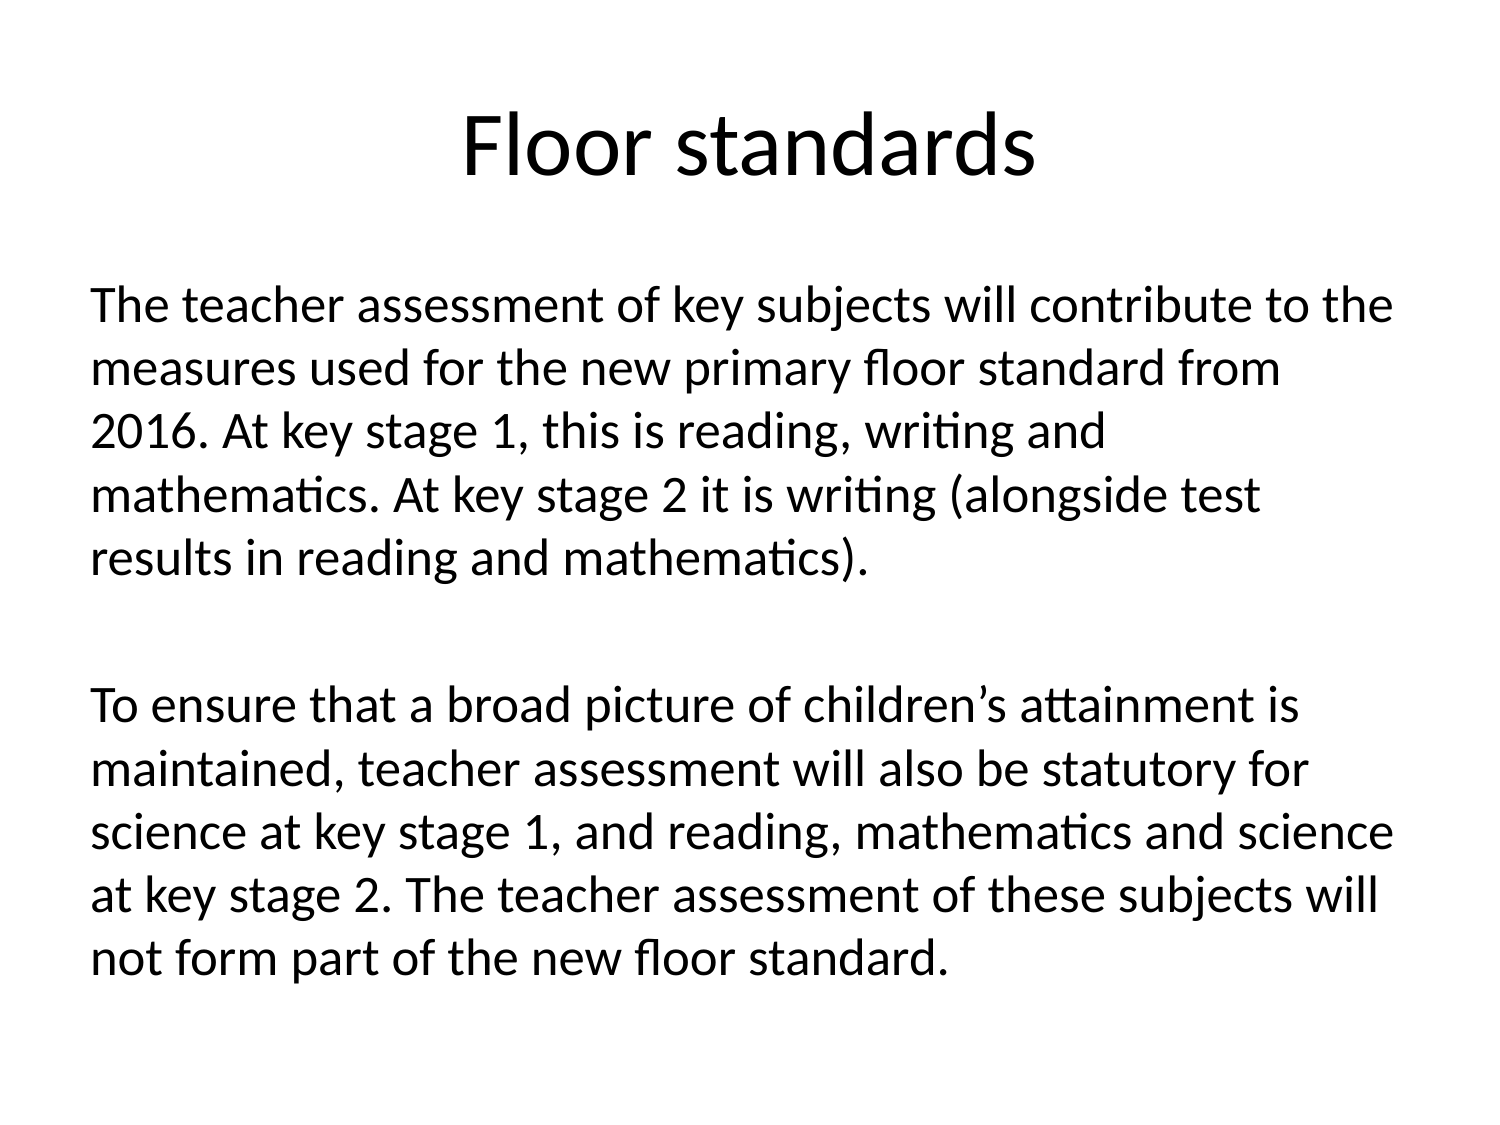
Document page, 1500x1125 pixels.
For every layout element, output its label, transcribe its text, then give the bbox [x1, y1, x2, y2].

title Floor standards [75, 45, 1425, 233]
list The teacher assessment of key subjects will contribute to the measures used for the new primary floor standard from 2016. At key stage 1, this is reading, writing and mathematics. At key stage 2 it is writing (alongside test results in reading and mathematics). To ensure that a broad picture of children’s attainment is maintained, teacher assessment will also be statutory for science at key stage 1, and reading, mathematics and science at key stage 2. The teacher assessment of these subjects will not form part of the new floor standard. [75, 262, 1425, 1005]
